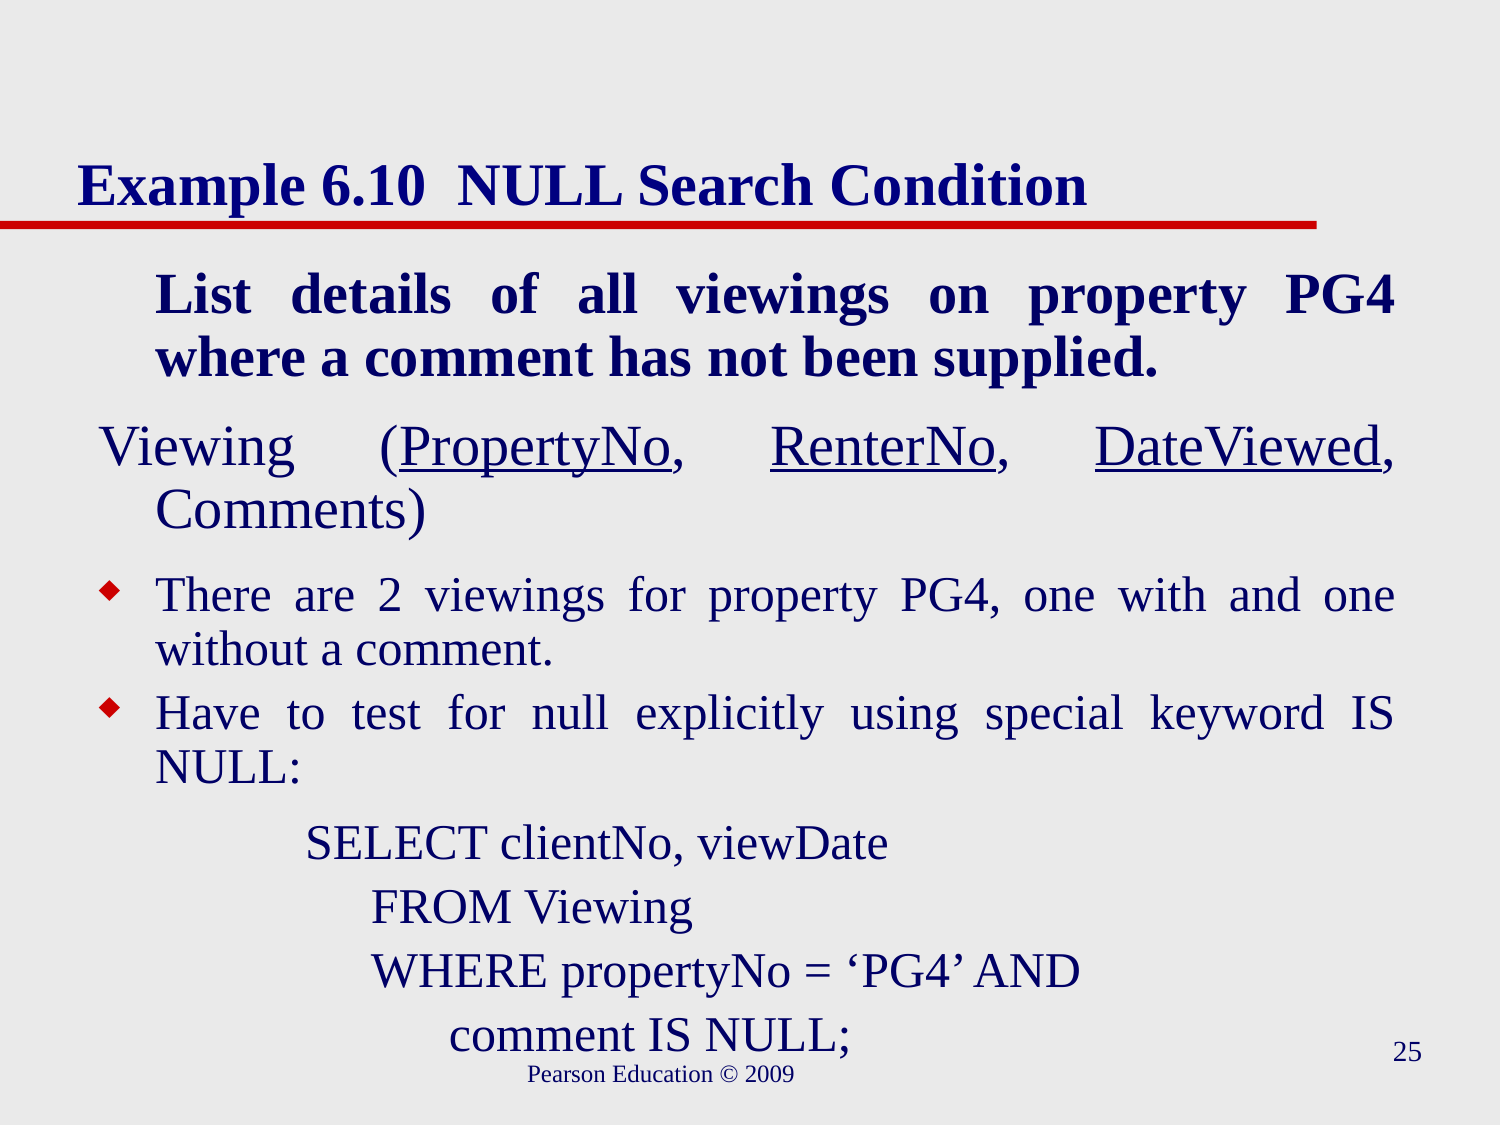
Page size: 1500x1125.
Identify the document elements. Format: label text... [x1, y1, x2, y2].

title Example 6.10 NULL Search Condition [62, 43, 1338, 226]
list List details of all viewings on property PG4 where a comment has not been supplied. Viewing (PropertyNo, RenterNo, DateViewed, Comments) There are 2 viewings for property PG4, one with and one without a comment. Have to test for null explicitly using special keyword IS NULL: SELECT clientNo, viewDate FROM Viewing WHERE propertyNo = ‘PG4’ AND comment IS NULL; [83, 255, 1412, 931]
text_box Pearson Education © 2009 [512, 1050, 1038, 1095]
slide_number 25 [1124, 1012, 1438, 1088]
